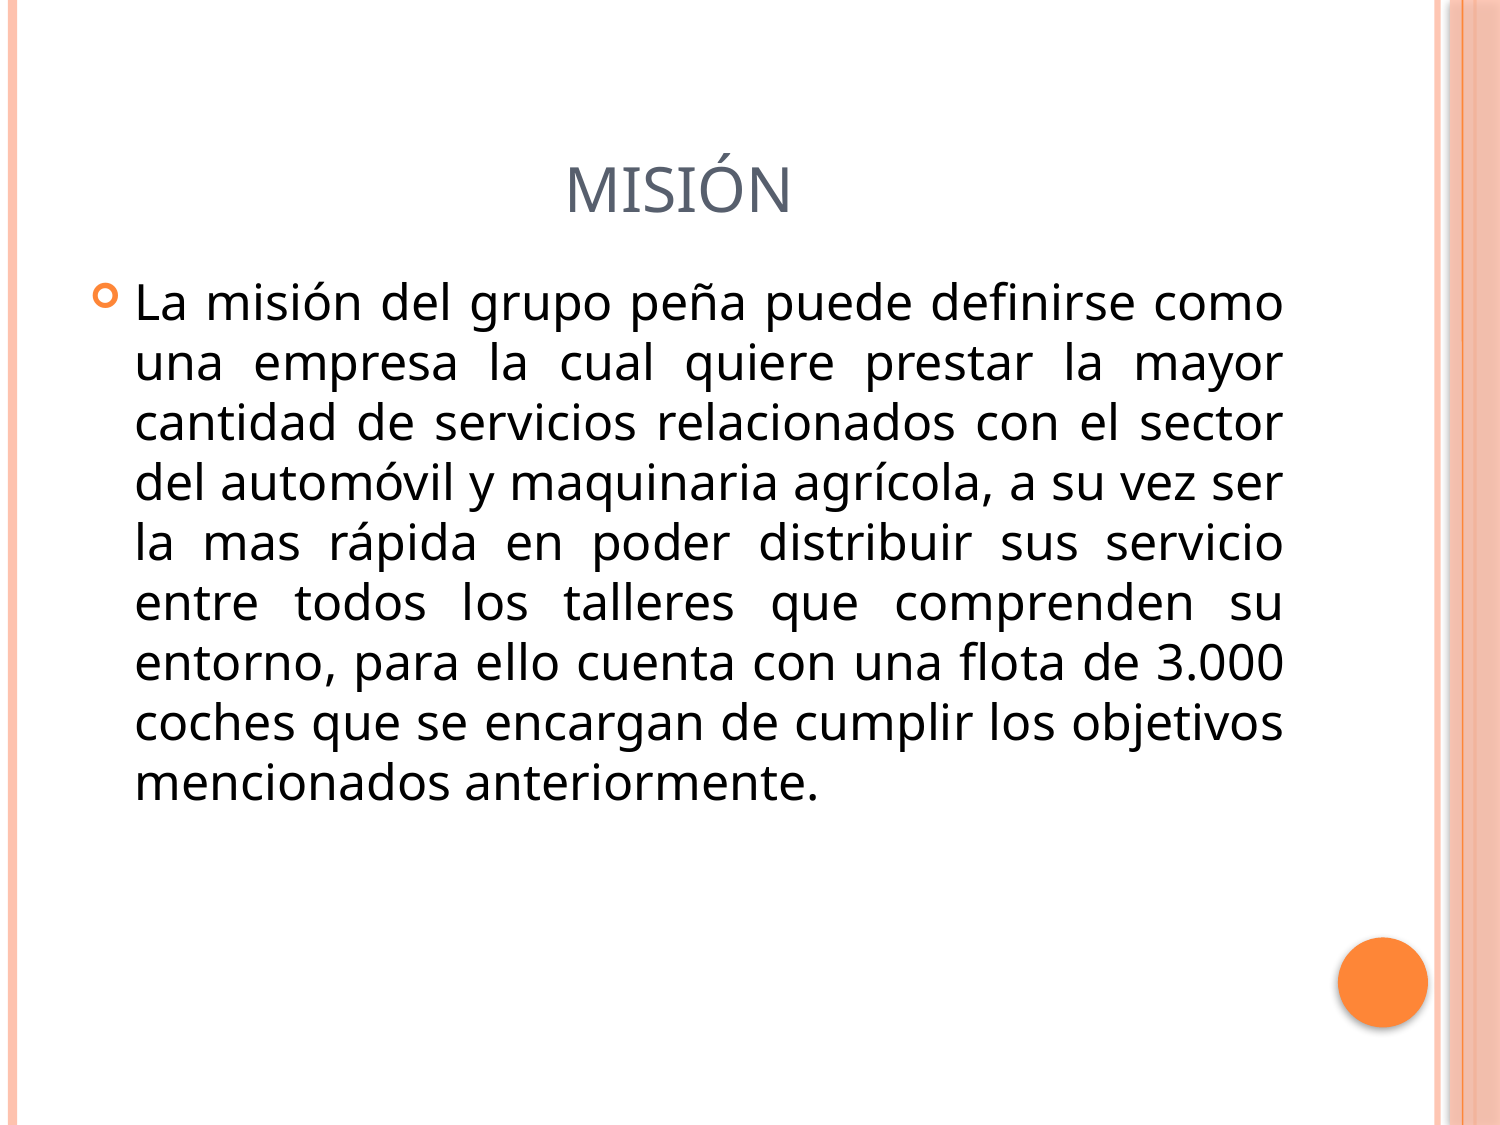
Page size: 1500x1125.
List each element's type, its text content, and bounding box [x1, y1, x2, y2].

title Misión [75, 45, 1300, 233]
list La misión del grupo peña puede definirse como una empresa la cual quiere prestar la mayor cantidad de servicios relacionados con el sector del automóvil y maquinaria agrícola, a su vez ser la mas rápida en poder distribuir sus servicio entre todos los talleres que comprenden su entorno, para ello cuenta con una flota de 3.000 coches que se encargan de cumplir los objetivos mencionados anteriormente. [75, 262, 1300, 1062]
